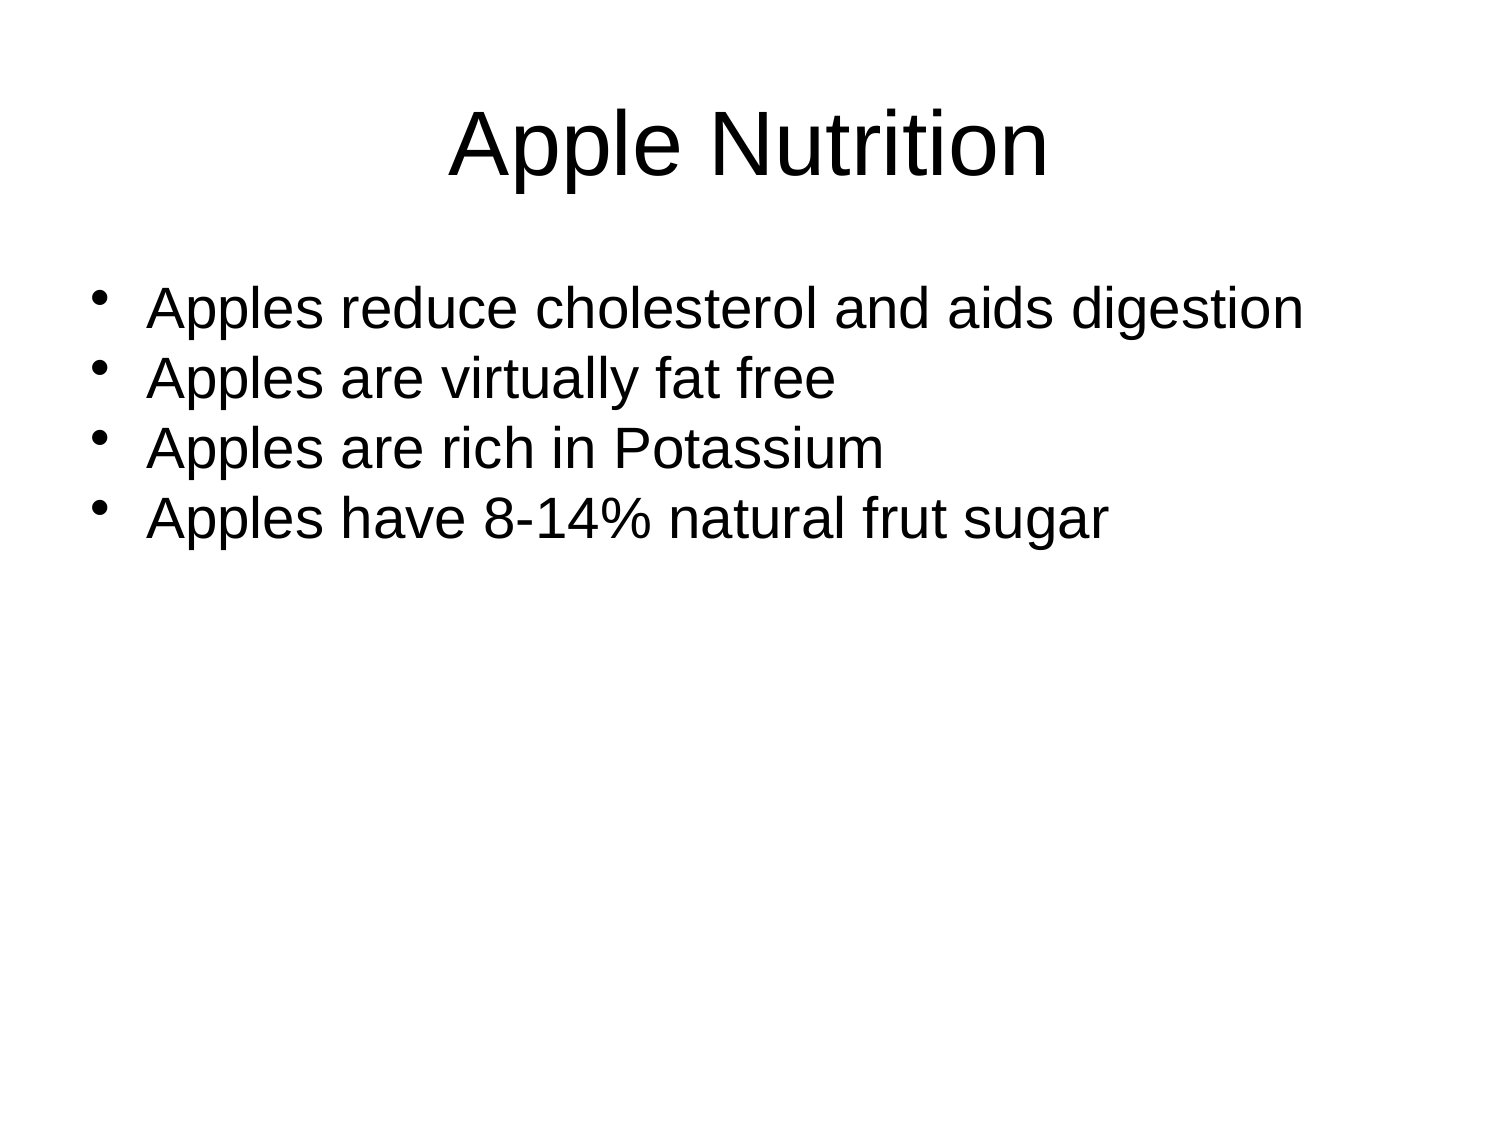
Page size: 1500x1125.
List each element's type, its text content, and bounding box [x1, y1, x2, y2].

list Apples reduce cholesterol and aids digestion Apples are virtually fat free Apples are rich in Potassium Apples have 8-14% natural frut sugar [74, 262, 1426, 1006]
title Apple Nutrition [74, 44, 1426, 233]
